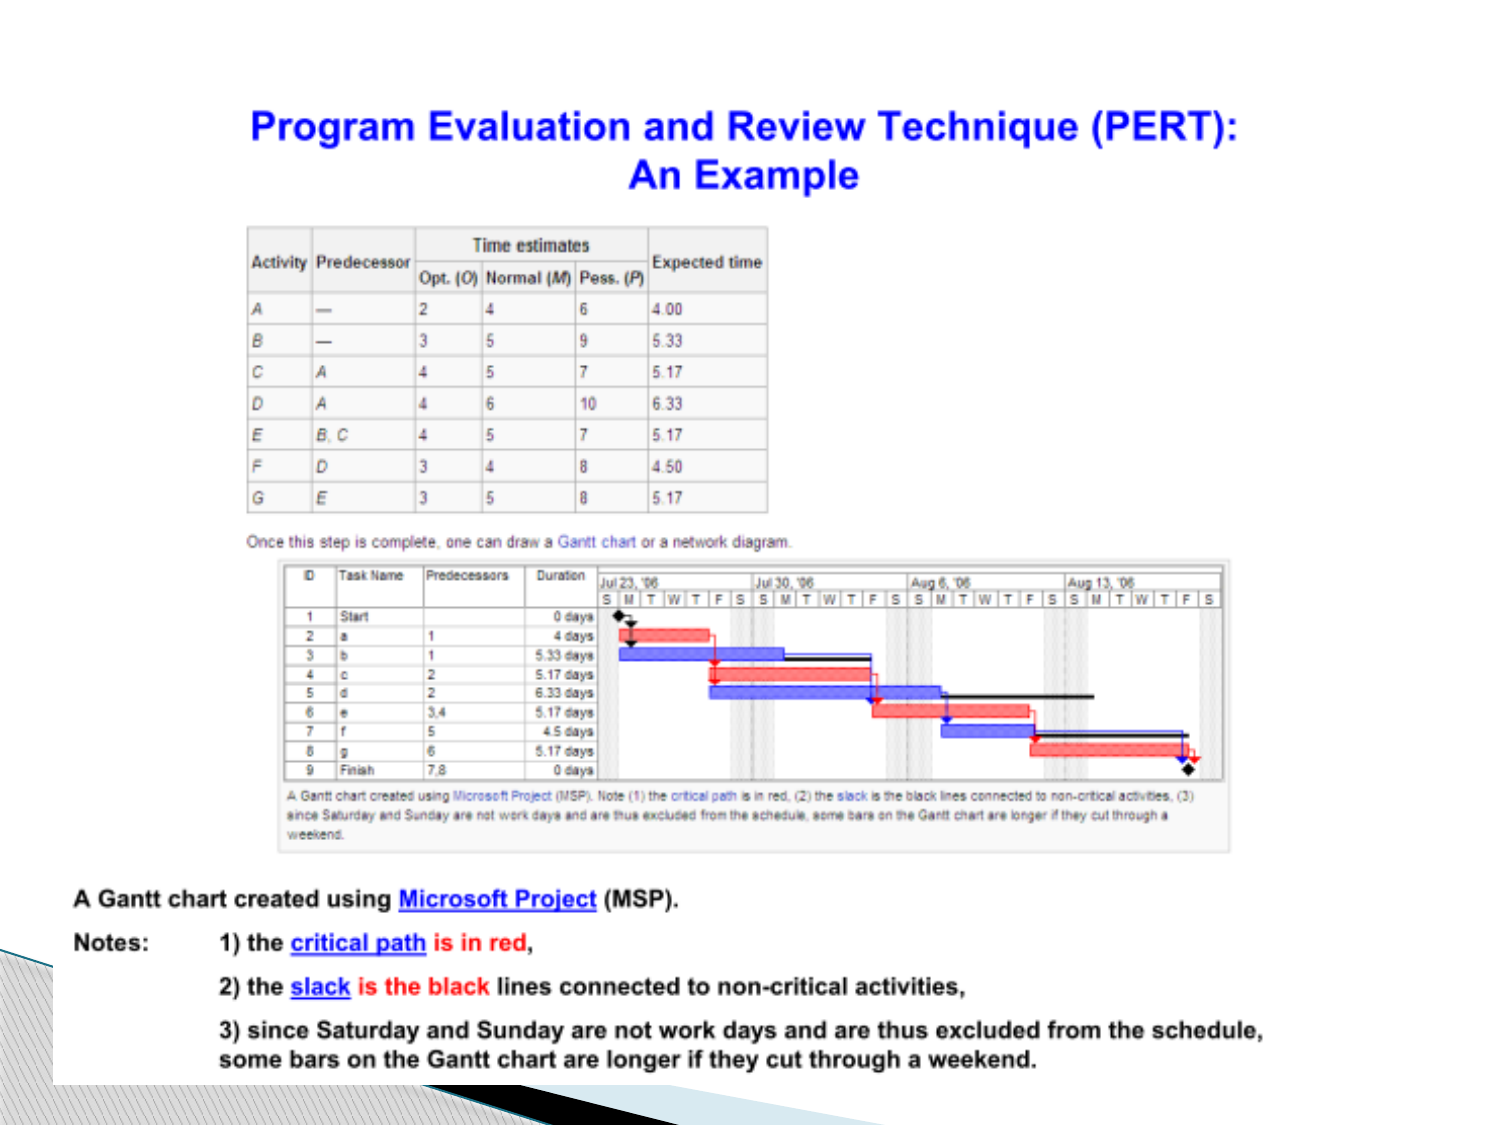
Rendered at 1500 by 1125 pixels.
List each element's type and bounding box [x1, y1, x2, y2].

picture [52, 42, 1377, 1085]
